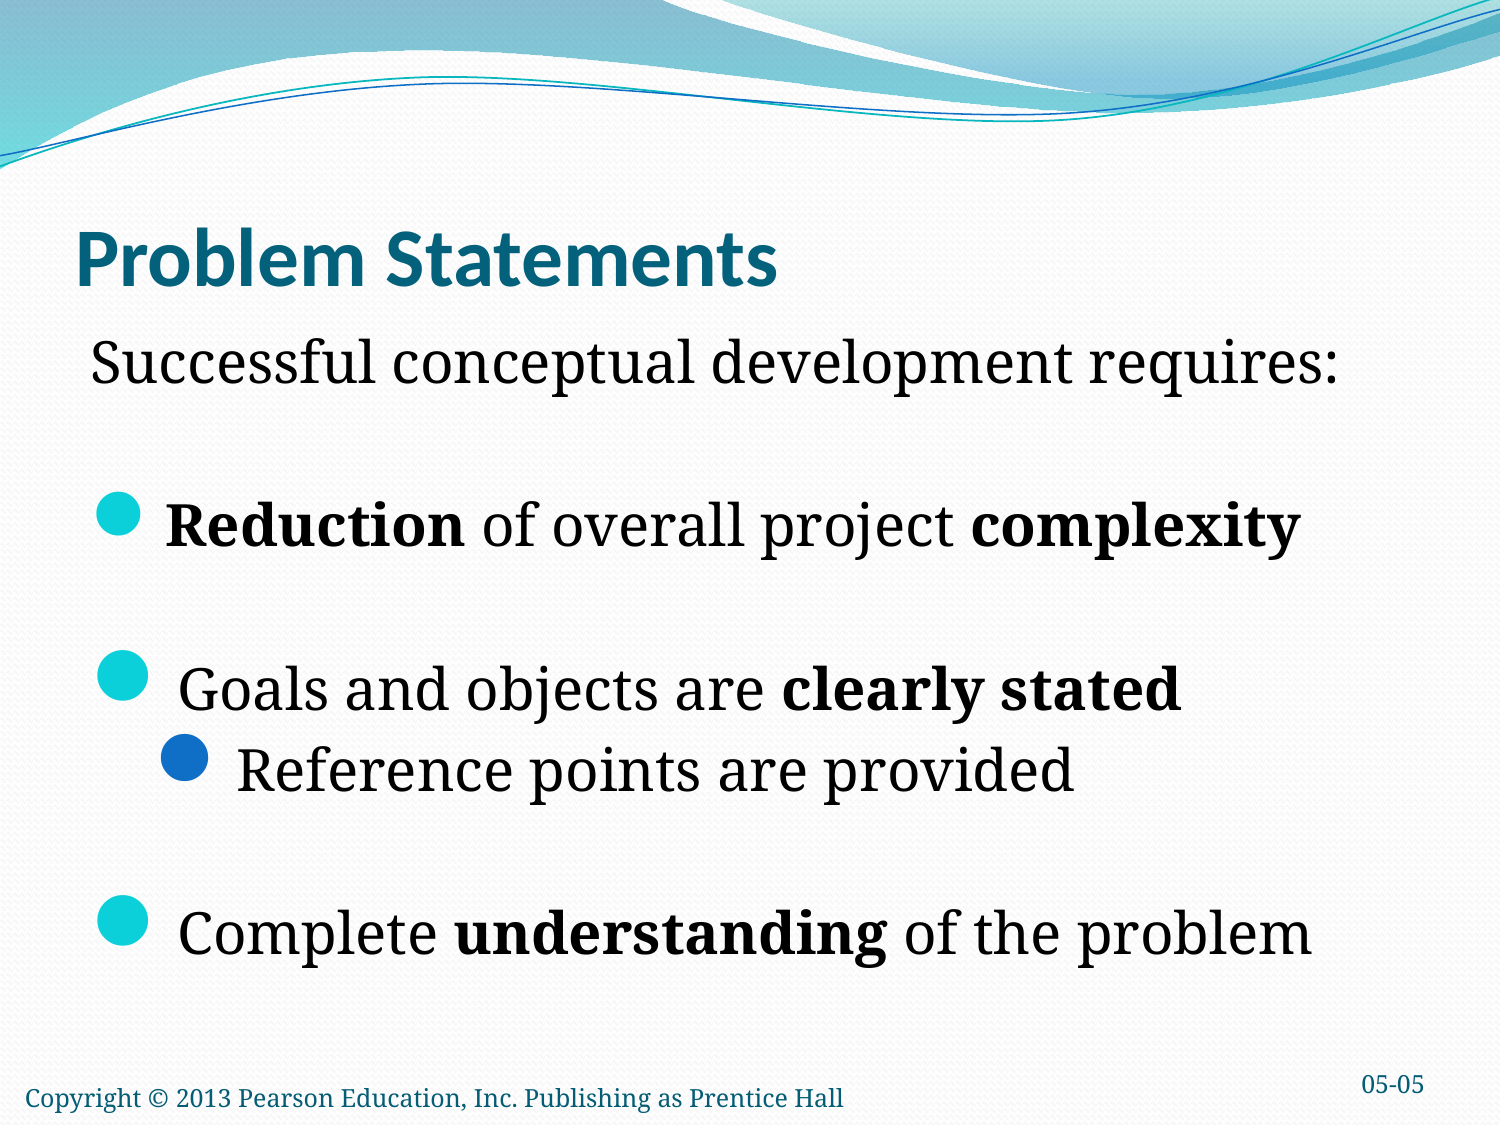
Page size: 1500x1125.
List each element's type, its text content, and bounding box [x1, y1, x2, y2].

slide_number 05-05 [1299, 1042, 1425, 1103]
title Problem Statements [74, 115, 1426, 304]
list Successful conceptual development requires: Reduction of overall project complexity Goals and objects are clearly stated Reference points are provided Complete understanding of the problem [74, 317, 1426, 1038]
